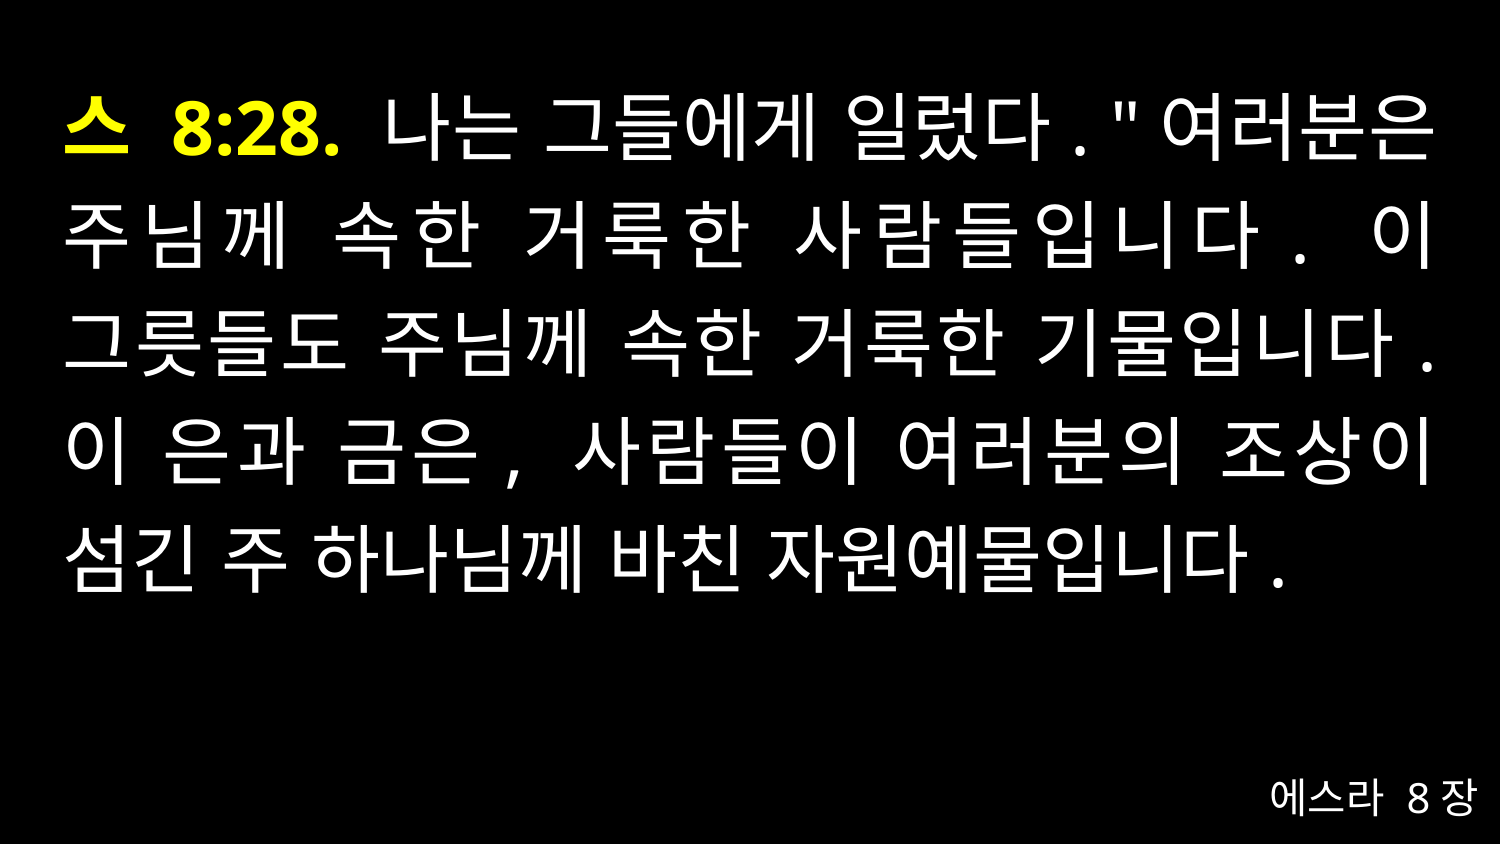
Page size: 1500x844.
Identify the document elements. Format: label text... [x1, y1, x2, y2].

subtitle 에스라 8장 [916, 770, 1500, 844]
title 스 8:28. 나는 그들에게 일렀다. "여러분은 주님께 속한 거룩한 사람들입니다. 이 그릇들도 주님께 속한 거룩한 기물입니다. 이 은과 금은, 사람들이 여러분의 조상이 섬긴 주 하나님께 바친 자원예물입니다. [0, 0, 1500, 844]
